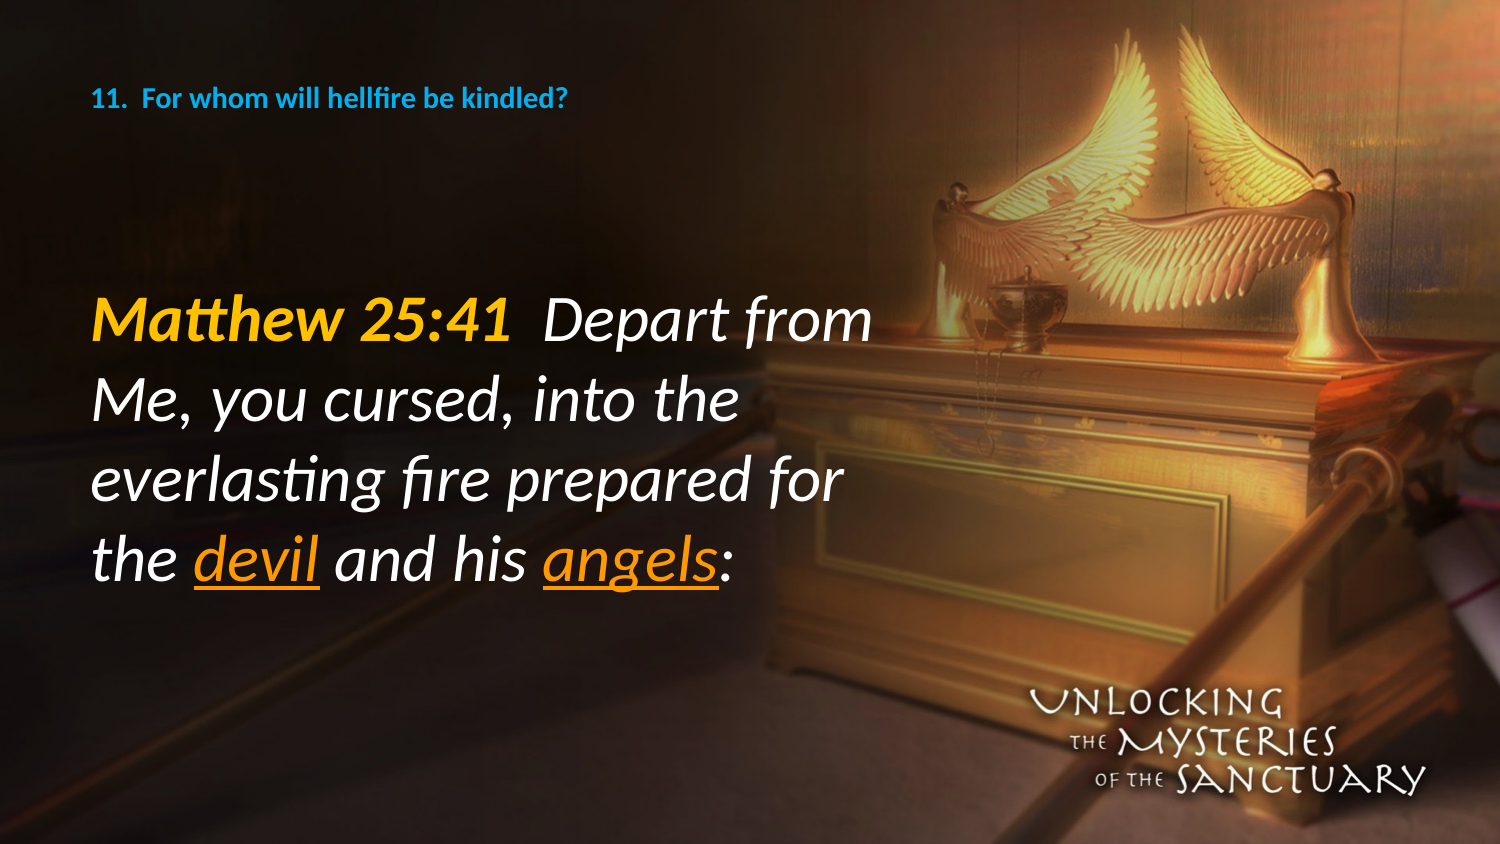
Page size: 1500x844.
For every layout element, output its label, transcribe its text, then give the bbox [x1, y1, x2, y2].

list Matthew 25:41 Depart from Me, you cursed, into the everlasting fire prepared for the devil and his angels: [75, 267, 956, 754]
title 11. For whom will hellfire be kindled? [75, 33, 1425, 175]
picture [0, 0, 1500, 844]
